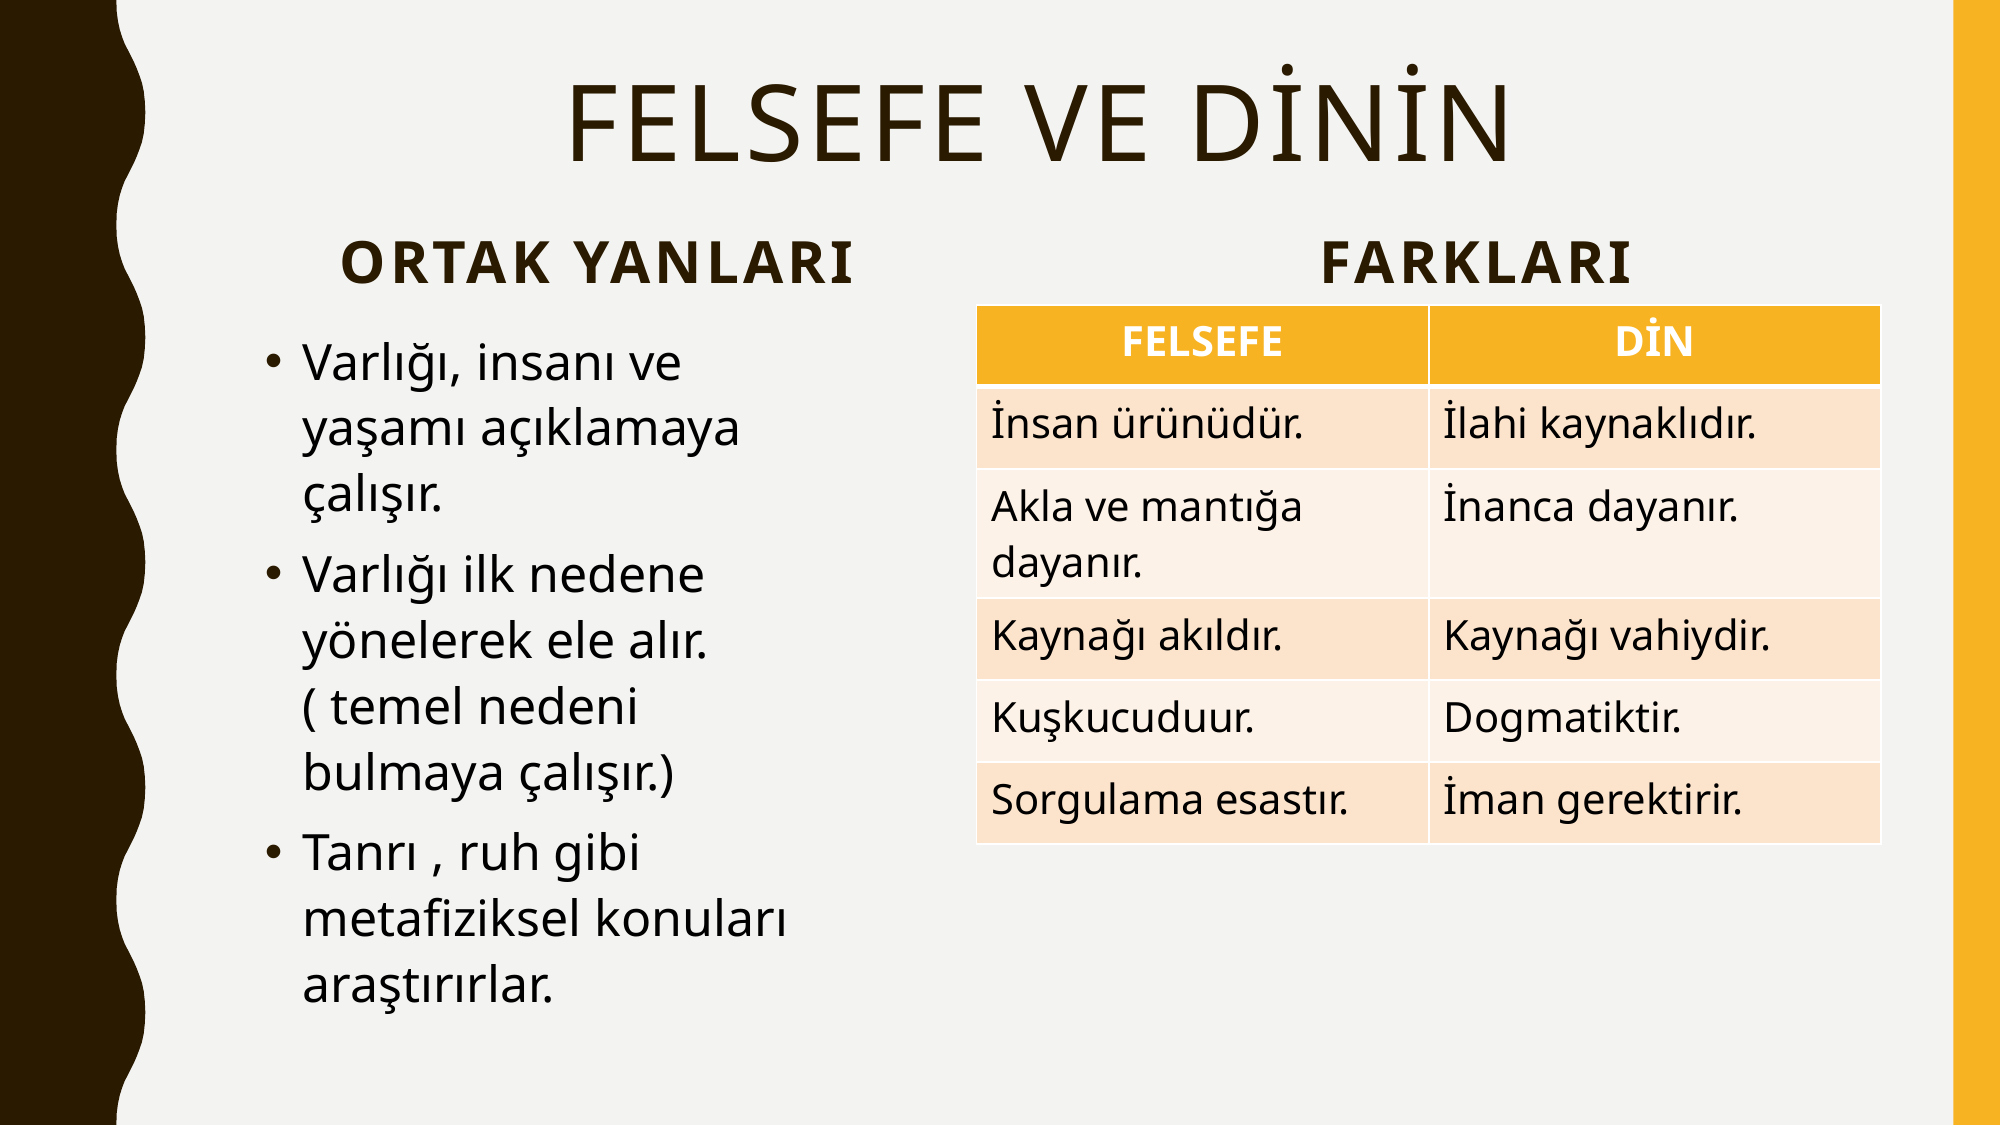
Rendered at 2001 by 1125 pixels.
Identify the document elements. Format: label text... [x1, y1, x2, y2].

table_header FELSEFE [977, 306, 1428, 384]
table_cell Kuşkucuduur. [977, 681, 1428, 761]
table_header DİN [1430, 306, 1880, 384]
title FELSEFE VE DİNİN [205, 62, 1875, 200]
list ORTAK YANLARI [203, 199, 991, 303]
table_cell Dogmatiktir. [1430, 681, 1880, 761]
table_cell İlahi kaynaklıdır. [1430, 389, 1880, 468]
table_cell Akla ve mantığa dayanır. [977, 470, 1428, 597]
list FARKLARI [1082, 199, 1870, 303]
table_cell İnanca dayanır. [1430, 470, 1880, 597]
table_cell Kaynağı vahiydir. [1430, 599, 1880, 679]
table_cell İnsan ürünüdür. [977, 389, 1428, 468]
table_cell İman gerektirir. [1430, 763, 1880, 843]
table_cell Kaynağı akıldır. [977, 599, 1428, 679]
list Varlığı, insanı ve yaşamı açıklamaya çalışır. Varlığı ilk nedene yönelerek ele alır.( temel nedeni bulmaya çalışır.) Tanrı , ruh gibi metafiziksel konuları araştırırlar. [249, 316, 868, 1067]
table_cell Sorgulama esastır. [977, 763, 1428, 843]
